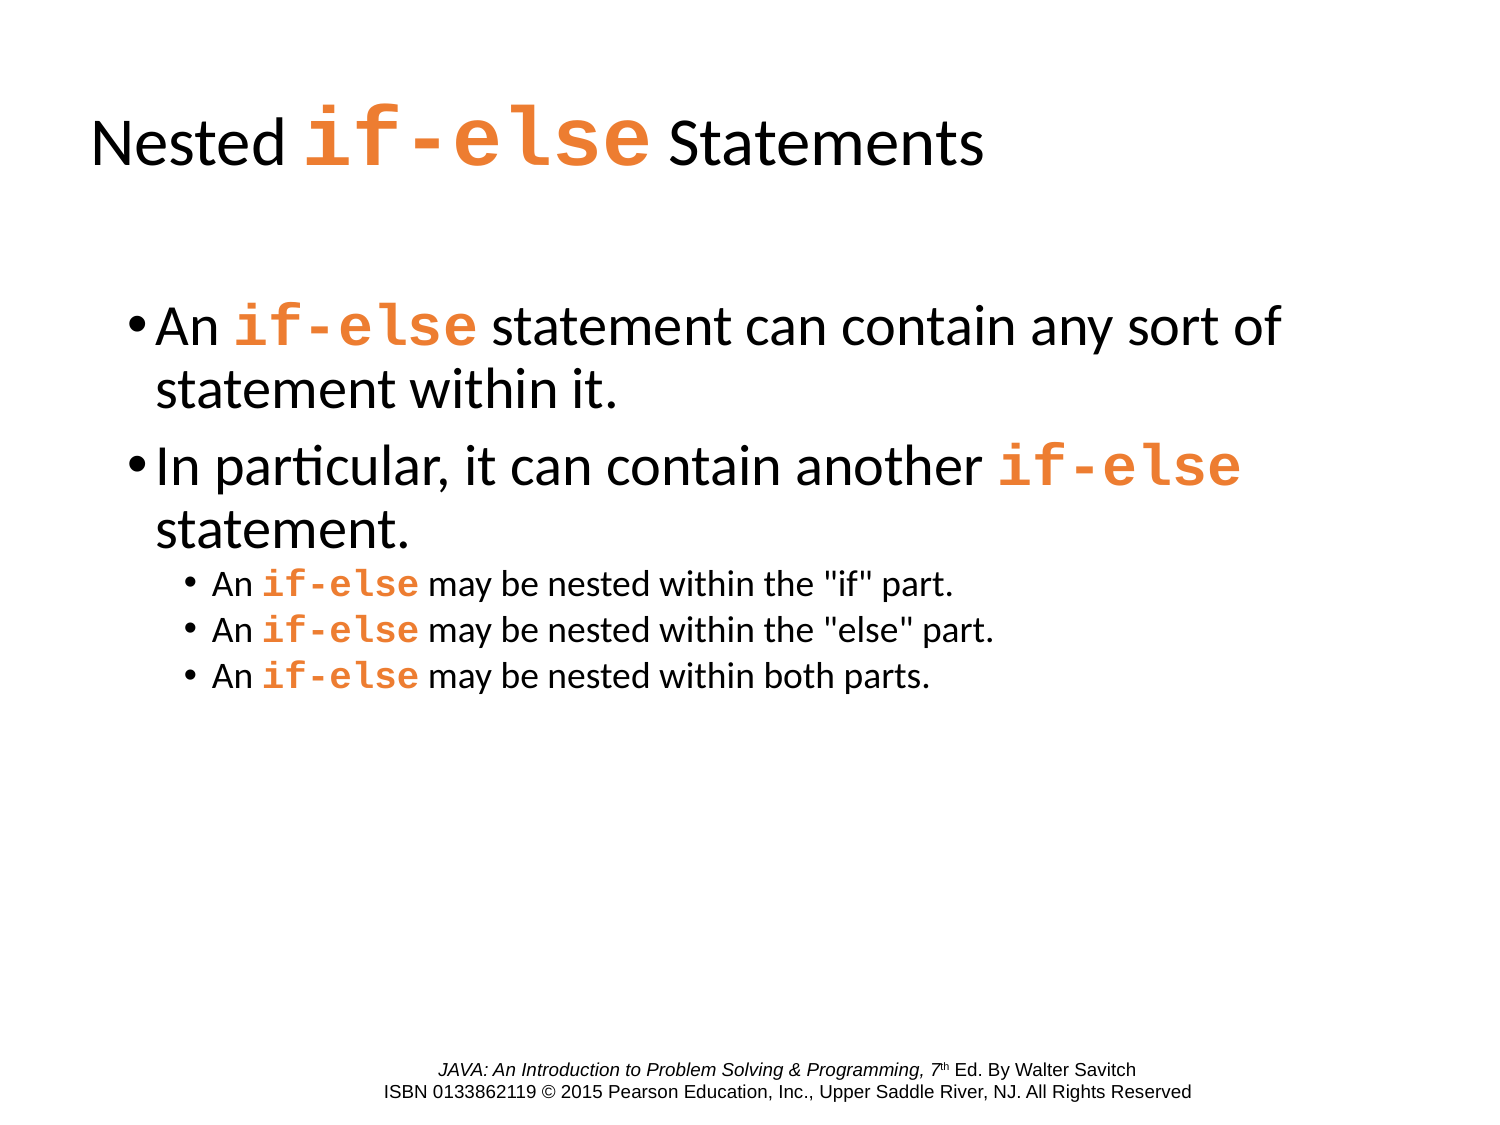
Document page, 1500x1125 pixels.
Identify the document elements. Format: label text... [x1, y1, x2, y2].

title Nested if-else Statements [75, 76, 1425, 202]
list An if-else statement can contain any sort of statement within it. In particular, it can contain another if-else statement. An if-else may be nested within the "if" part. An if-else may be nested within the "else" part. An if-else may be nested within both parts. [112, 287, 1388, 1074]
